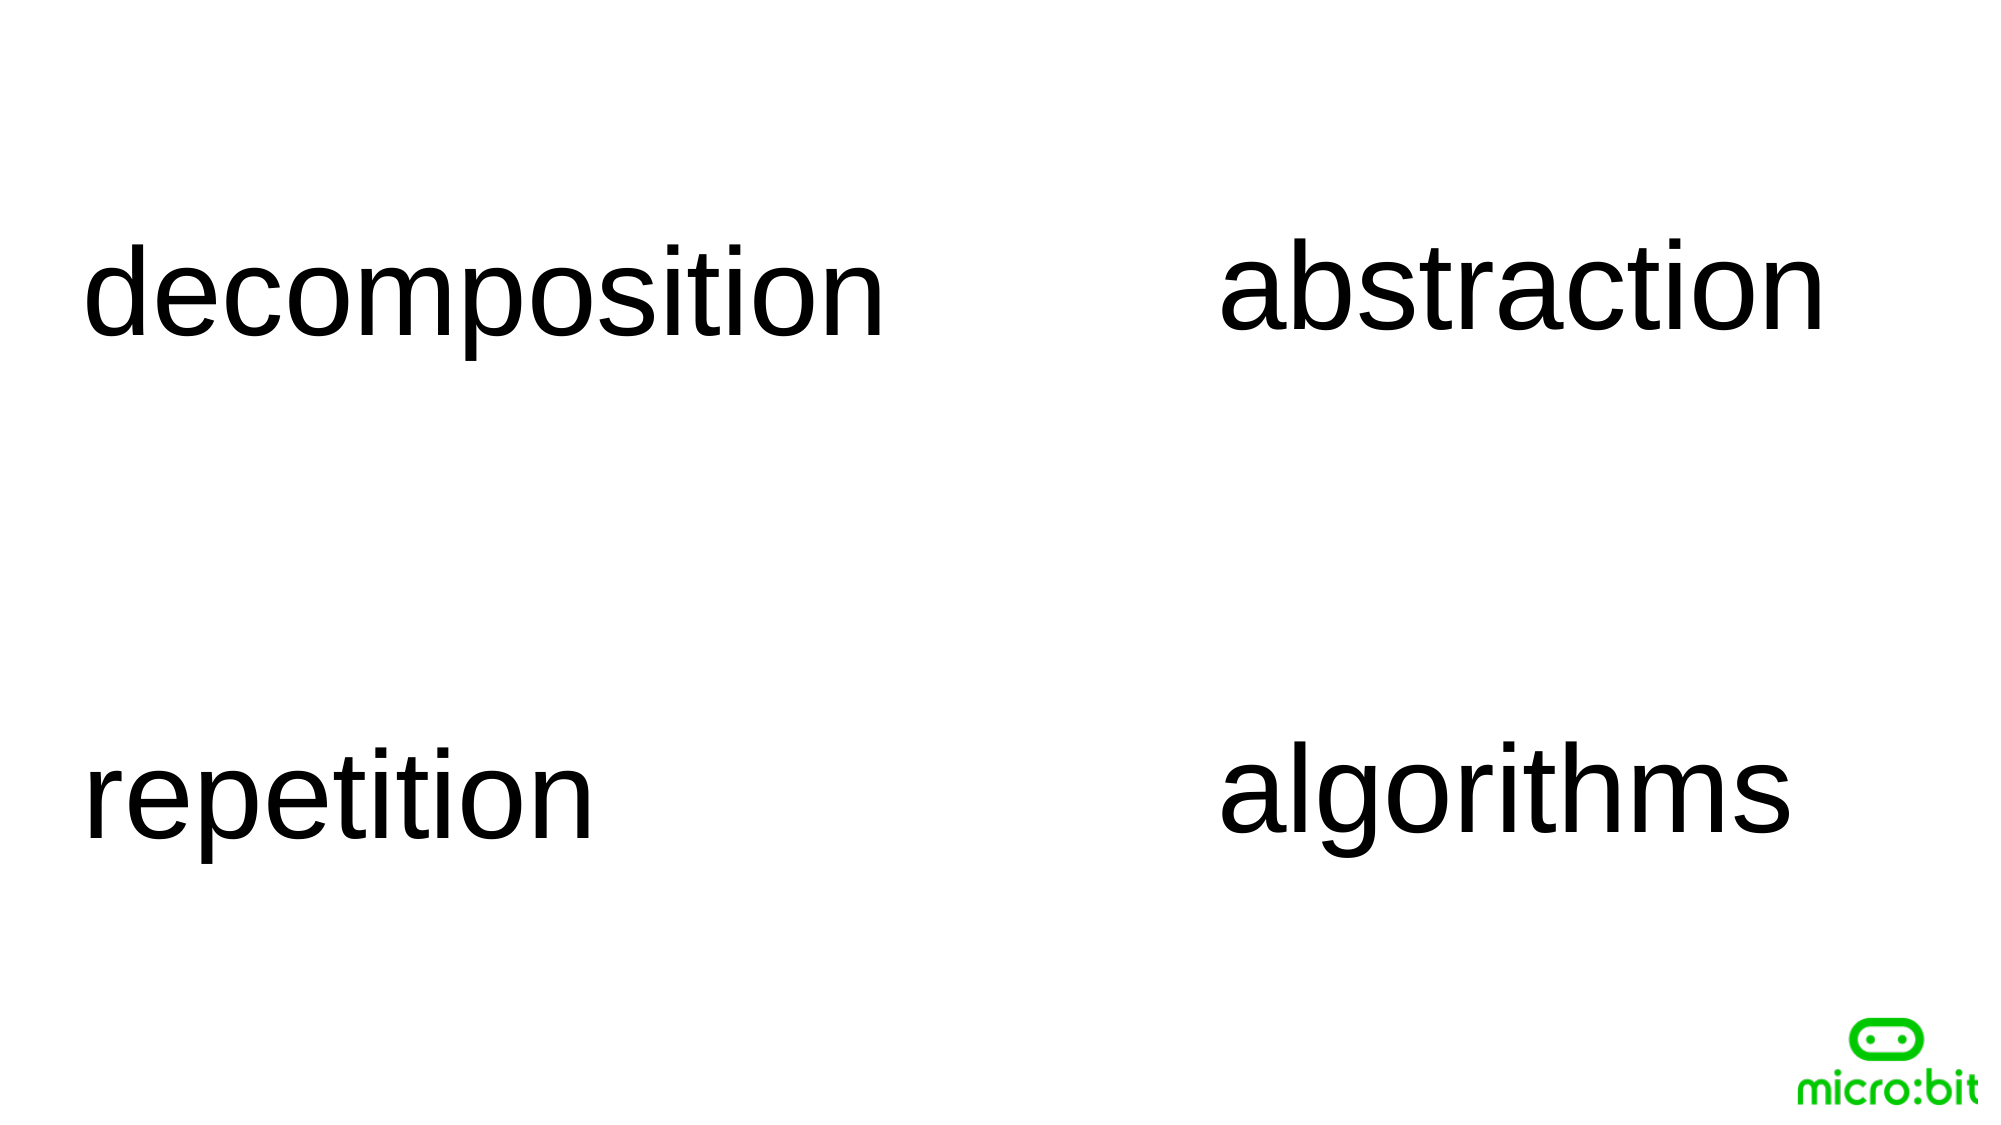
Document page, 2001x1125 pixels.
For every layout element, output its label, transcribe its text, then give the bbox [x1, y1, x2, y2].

text_box decomposition [67, 195, 1149, 438]
text_box [176, 50, 1928, 874]
picture [1797, 1017, 1978, 1106]
text_box abstraction [1202, 189, 2000, 433]
text_box algorithms [1202, 692, 2000, 936]
text_box repetition [67, 698, 1149, 942]
